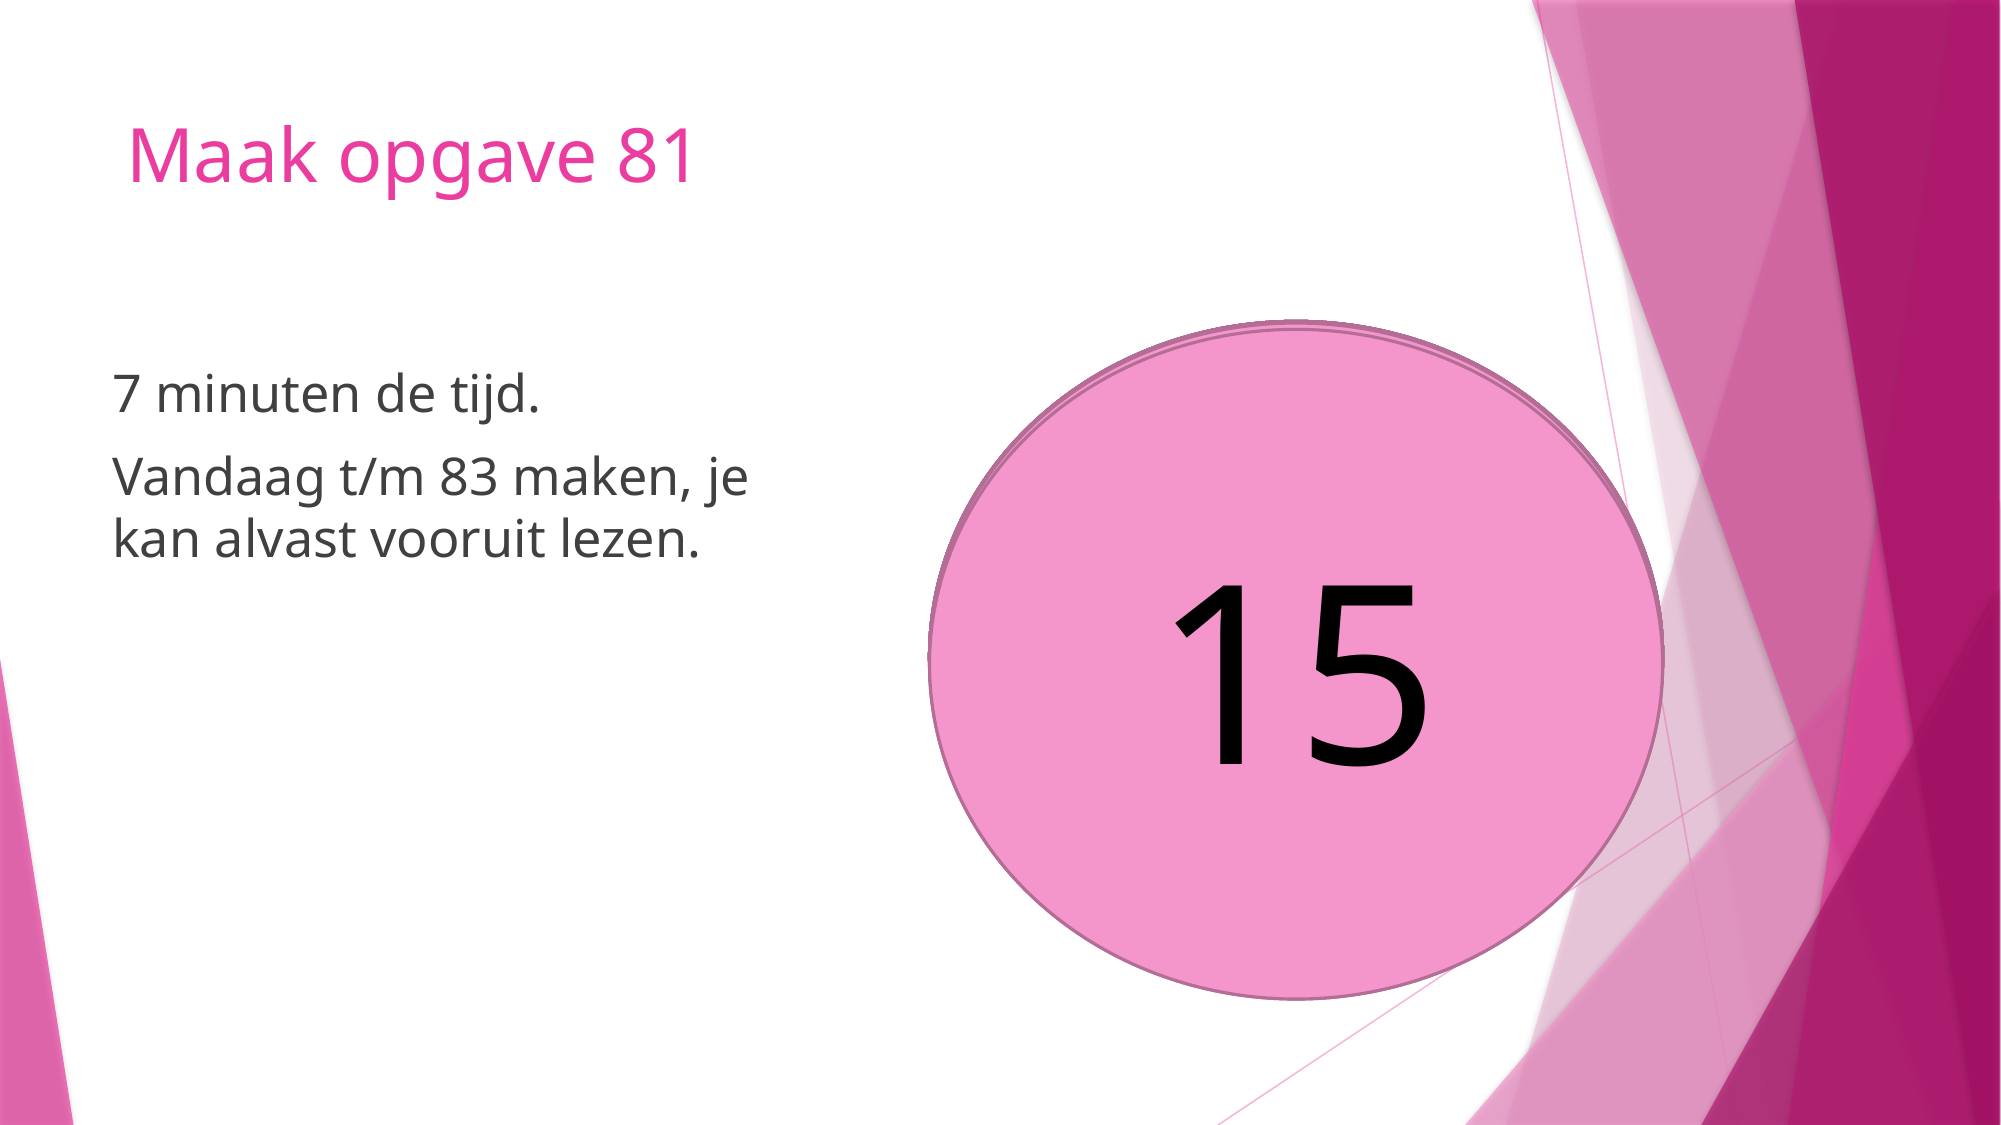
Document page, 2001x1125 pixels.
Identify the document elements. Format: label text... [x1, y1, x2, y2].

list 7 minuten de tijd. Vandaag t/m 83 maken, je kan alvast vooruit lezen. [97, 352, 817, 960]
text_box 15 [927, 327, 1665, 1001]
title Maak opgave 81 [111, 99, 1522, 317]
text_box 14 [930, 321, 1662, 621]
